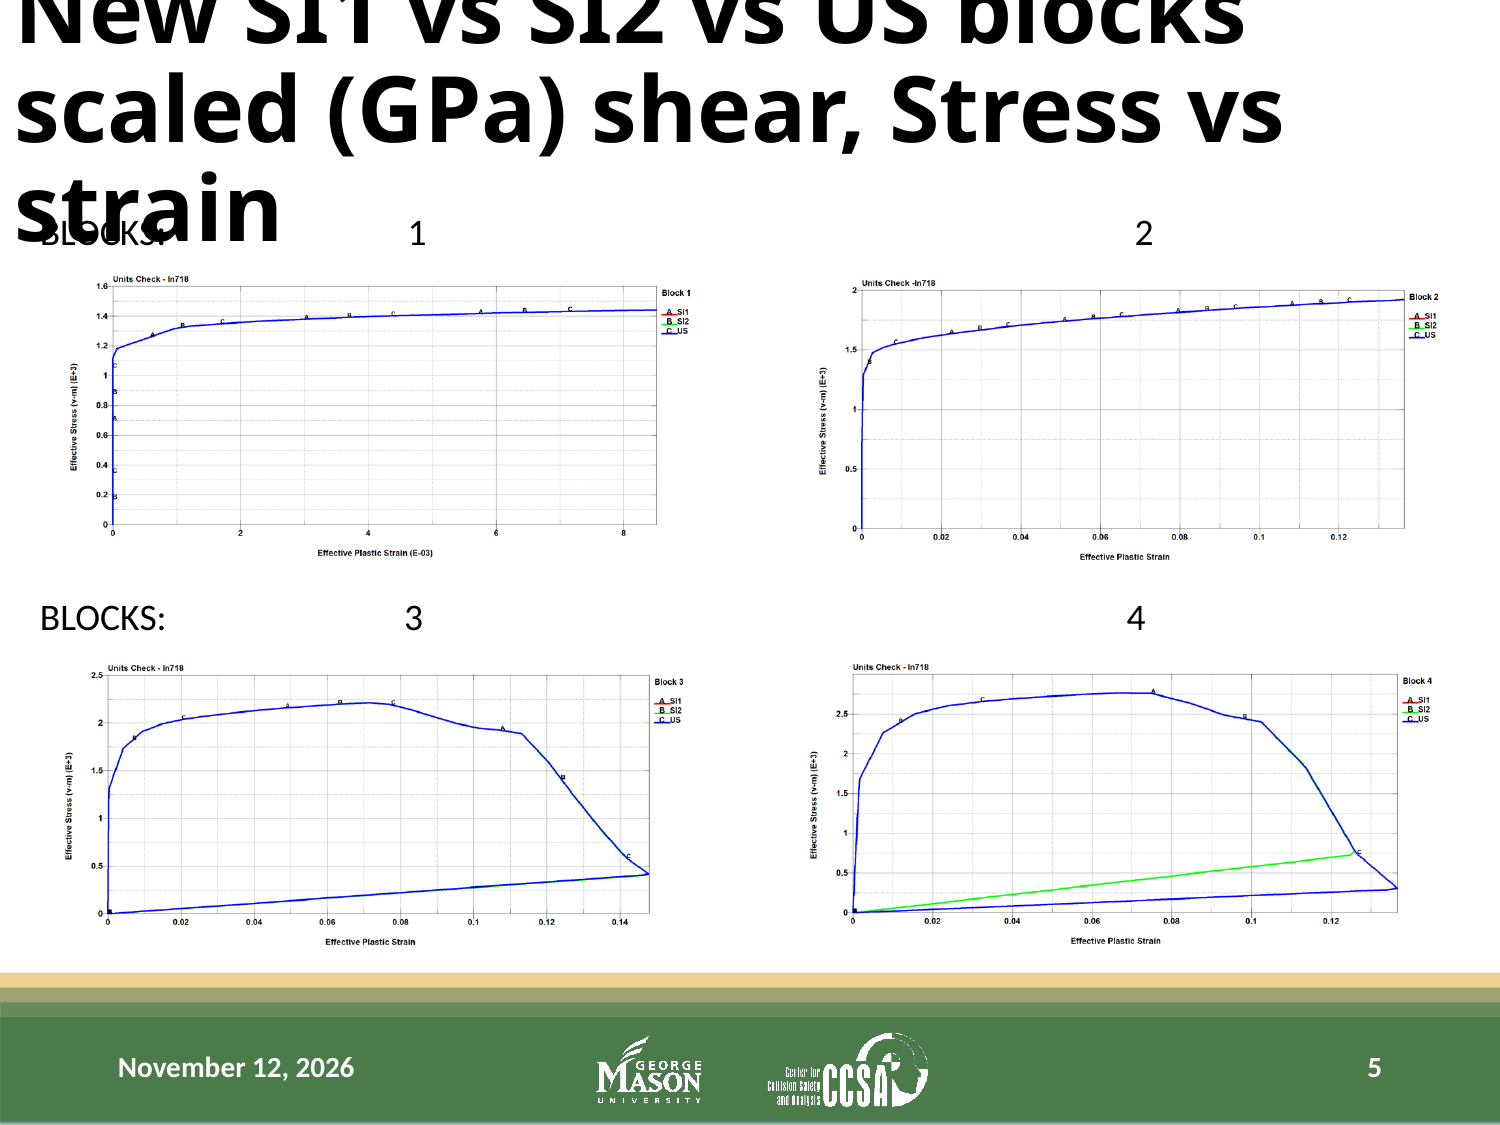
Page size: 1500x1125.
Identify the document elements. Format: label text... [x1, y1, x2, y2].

picture [787, 656, 1444, 954]
picture [757, 1024, 938, 1115]
picture [796, 272, 1453, 570]
picture [587, 1024, 713, 1115]
text_box BLOCKS: 1 2 [24, 200, 1500, 261]
slide_number 5 [1115, 1041, 1397, 1102]
picture [47, 268, 703, 566]
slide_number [103, 1041, 441, 1102]
picture [42, 657, 698, 955]
text_box New SI1 vs SI2 vs US blocks scaled (GPa) shear, Stress vs strain [0, 25, 1500, 201]
text_box BLOCKS: 3 4 [25, 585, 1500, 646]
